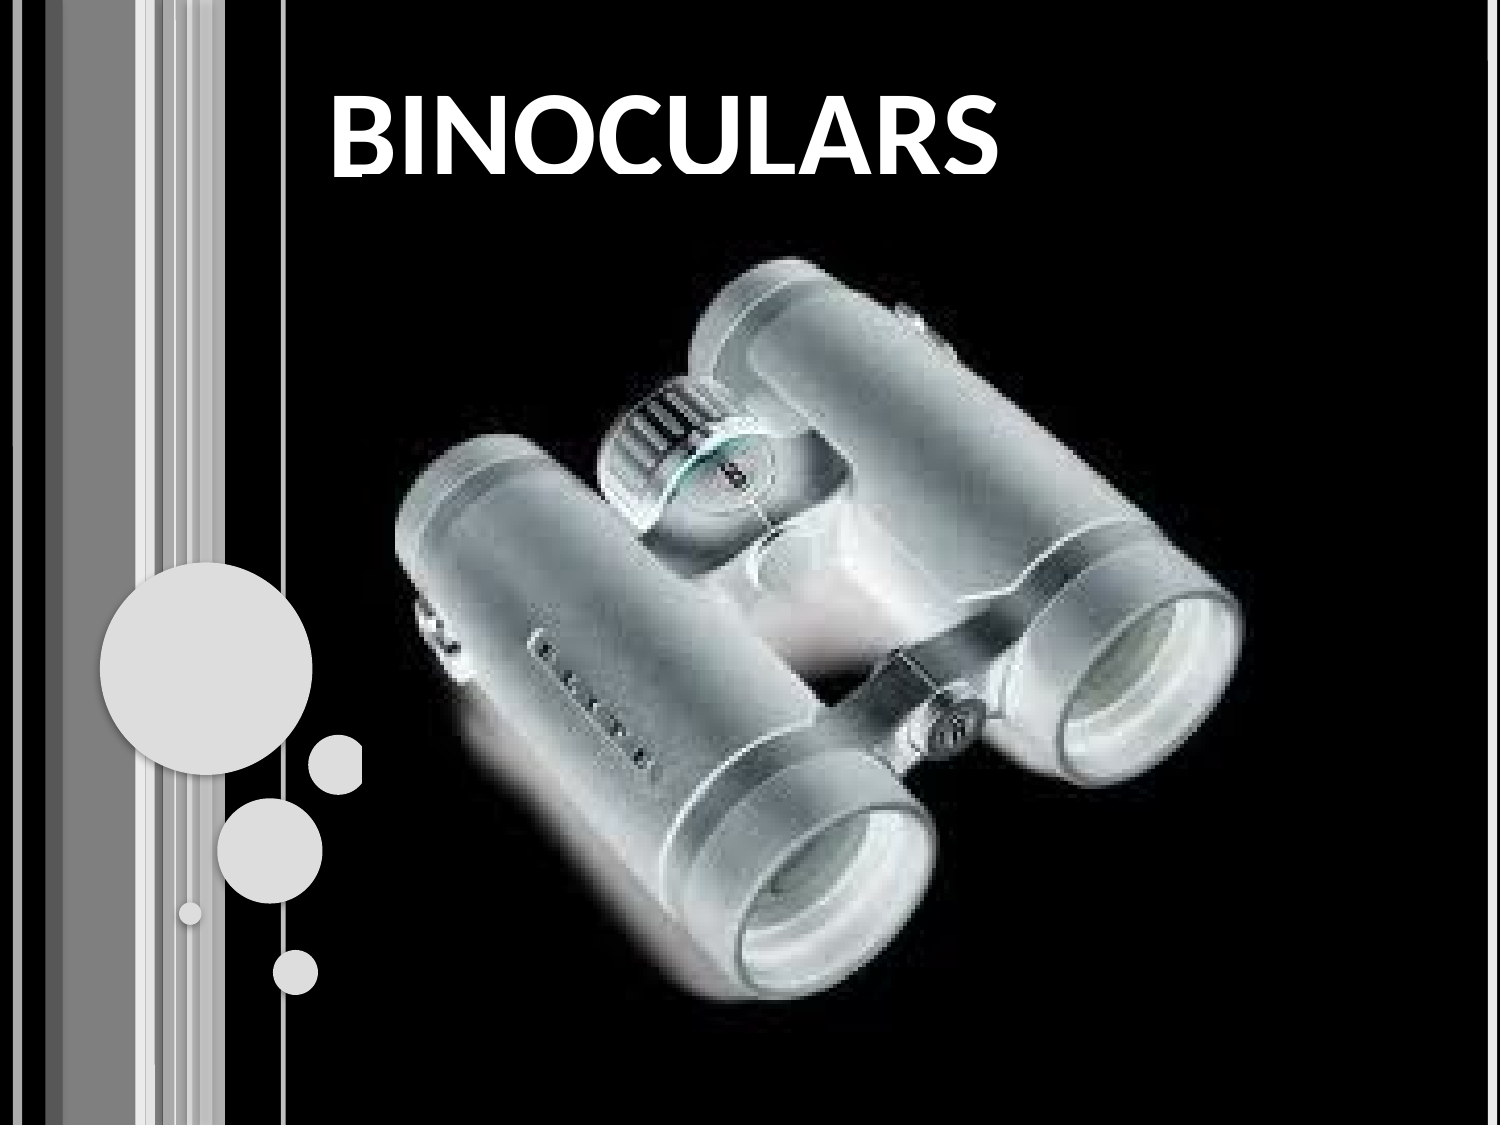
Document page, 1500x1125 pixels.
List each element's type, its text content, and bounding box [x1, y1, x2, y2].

title BINOCULARS [312, 45, 1463, 233]
picture [361, 174, 1288, 1101]
